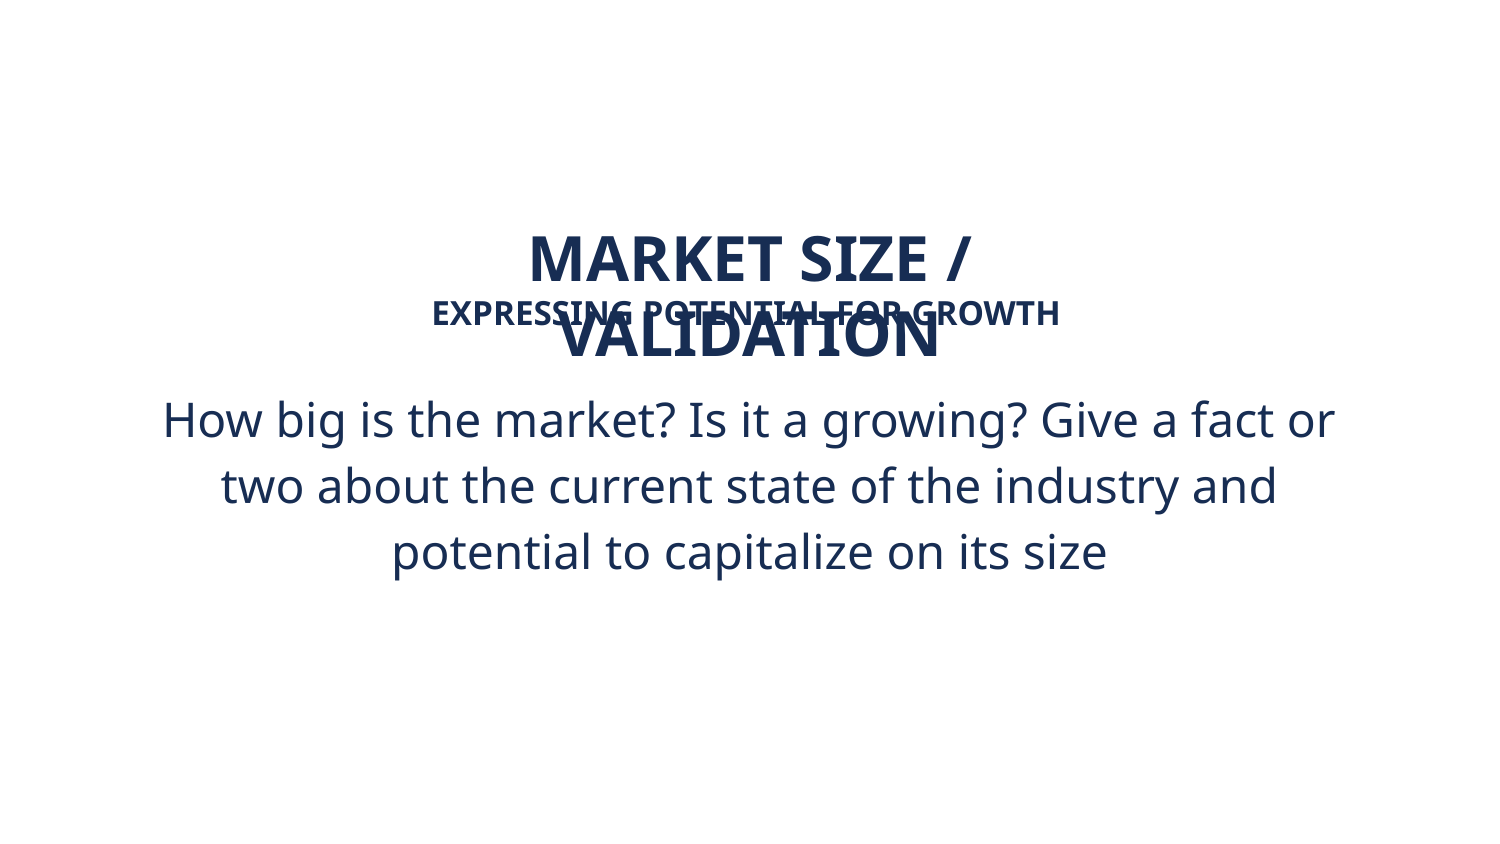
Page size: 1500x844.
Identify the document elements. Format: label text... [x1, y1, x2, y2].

list How big is the market? Is it a growing? Give a fact or two about the current state of the industry and potential to capitalize on its size [100, 365, 1400, 657]
title MARKET SIZE / VALIDATION [313, 203, 1187, 276]
text_box EXPRESSING POTENTIAL FOR GROWTH [375, 277, 1115, 344]
